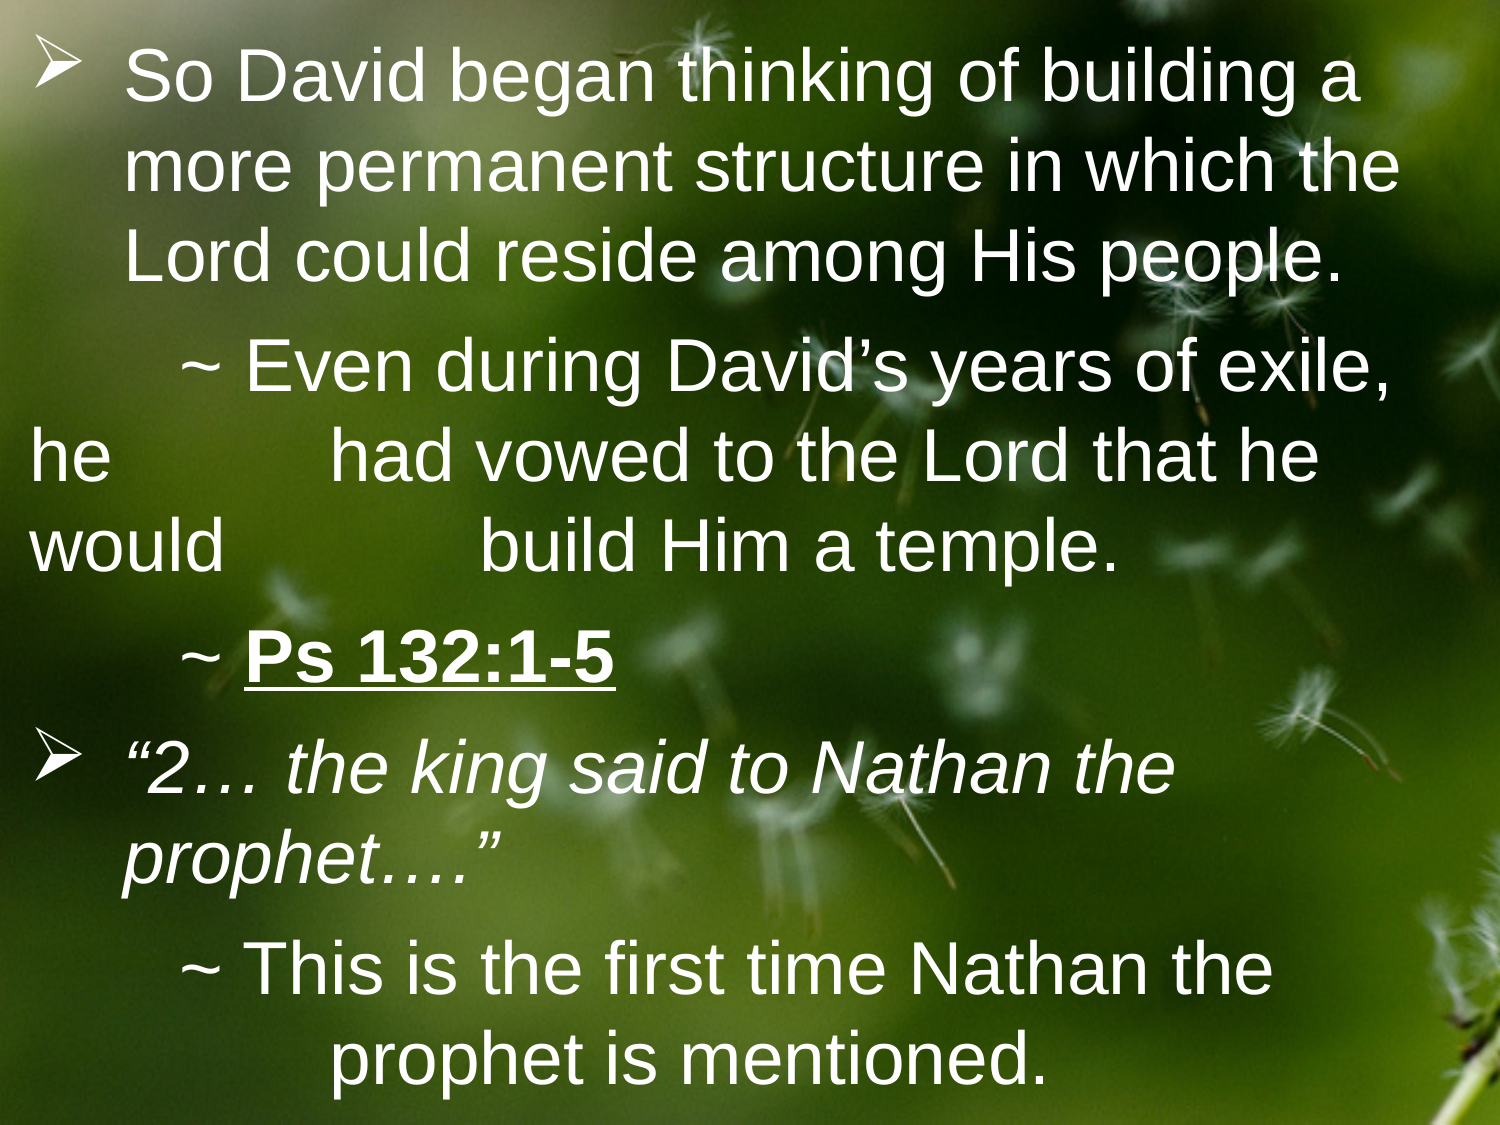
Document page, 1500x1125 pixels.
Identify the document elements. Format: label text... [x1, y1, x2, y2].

subtitle So David began thinking of building a more permanent structure in which the Lord could reside among His people. ~ Even during David’s years of exile, he had vowed to the Lord that he would build Him a temple. ~ Ps 132:1-5 “2… the king said to Nathan the prophet….” ~ This is the first time Nathan the prophet is mentioned. [14, 18, 1486, 1108]
picture [0, 0, 1500, 1125]
